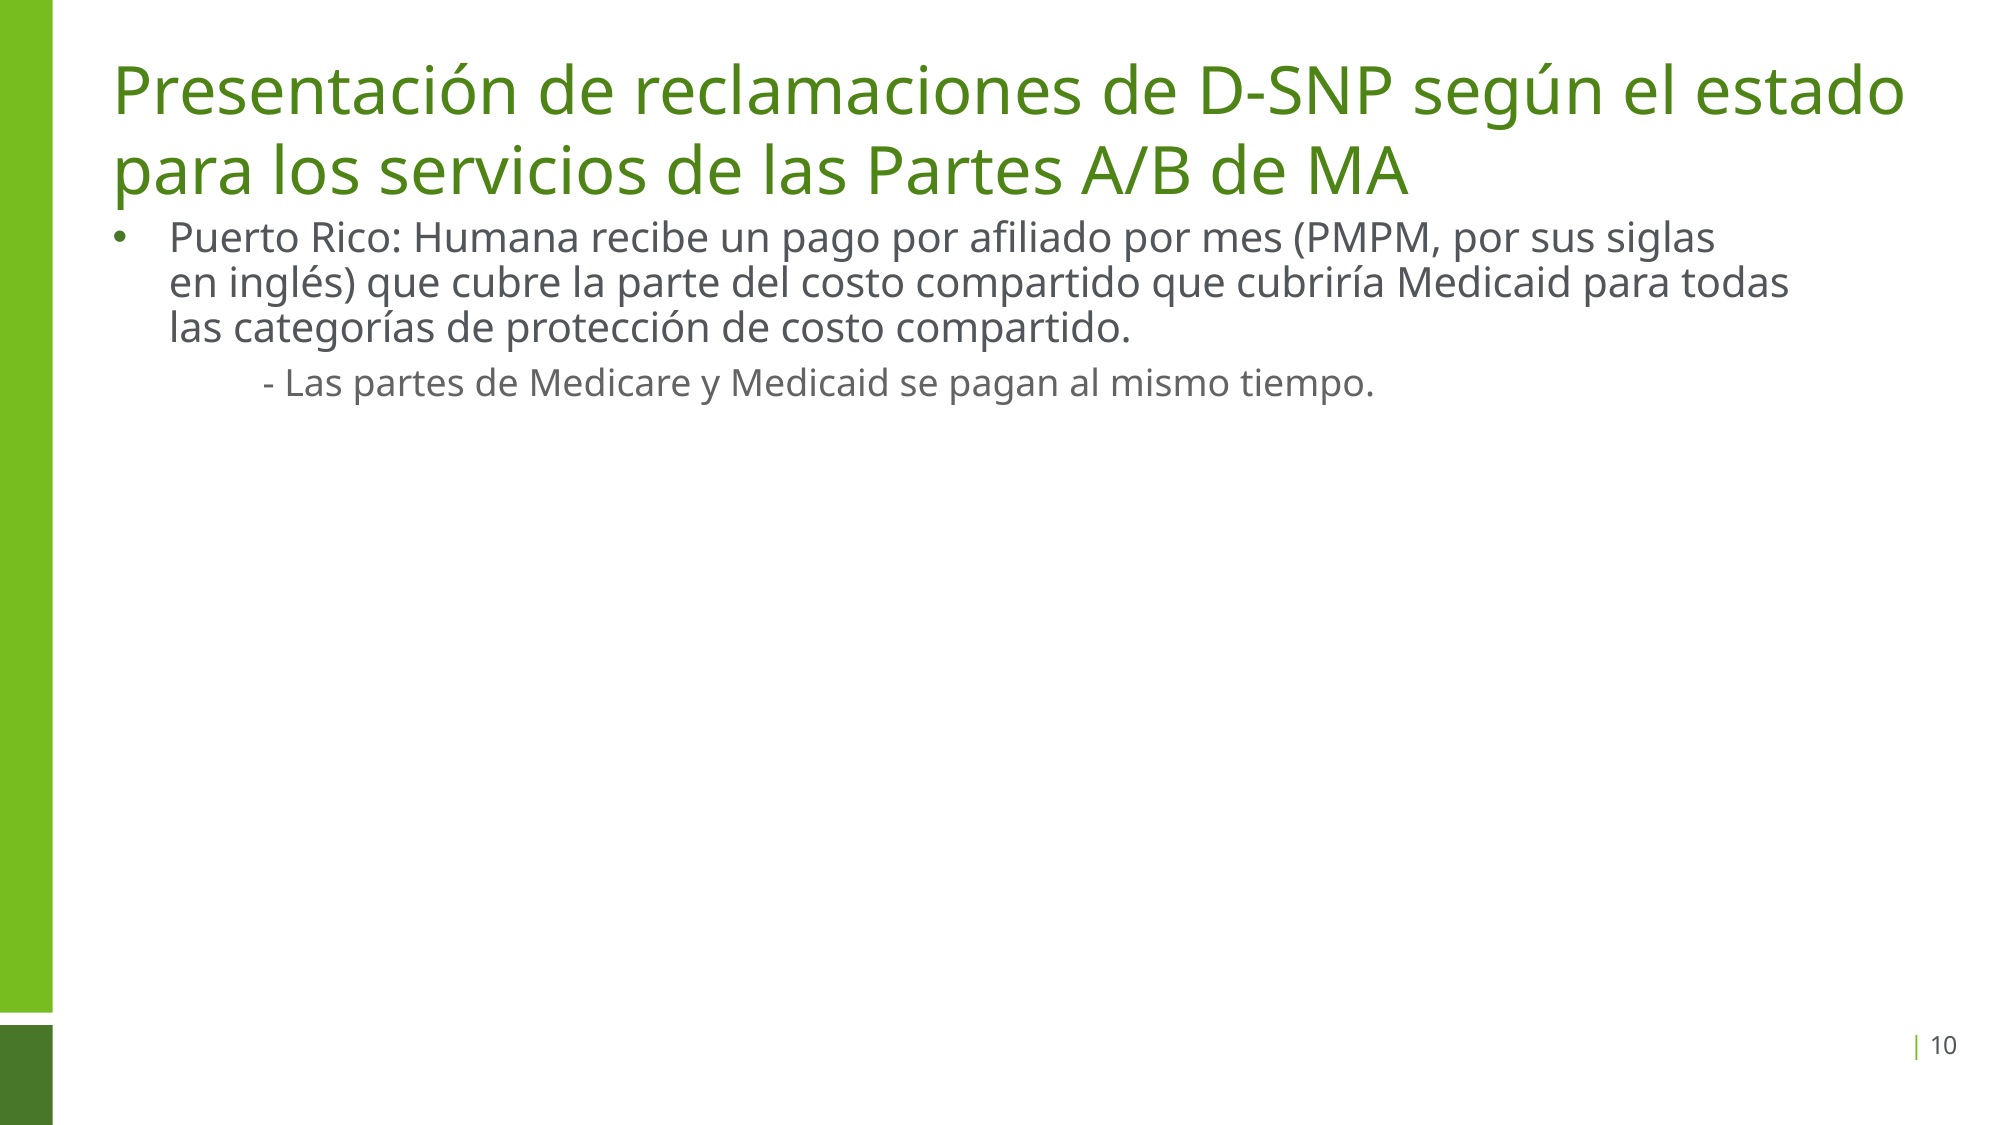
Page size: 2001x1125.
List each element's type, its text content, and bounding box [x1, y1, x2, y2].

slide_number | 10 [1894, 1037, 1988, 1125]
text_box Puerto Rico: Humana recibe un pago por afiliado por mes (PMPM, por sus siglas en inglés) que cubre la parte del costo compartido que cubriría Medicaid para todas las categorías de protección de costo compartido. - Las partes de Medicare y Medicaid se pagan al mismo tiempo. [110, 236, 1895, 419]
title Presentación de reclamaciones de D-SNP según el estado para los servicios de las Partes A/B de MA [110, 45, 1948, 236]
